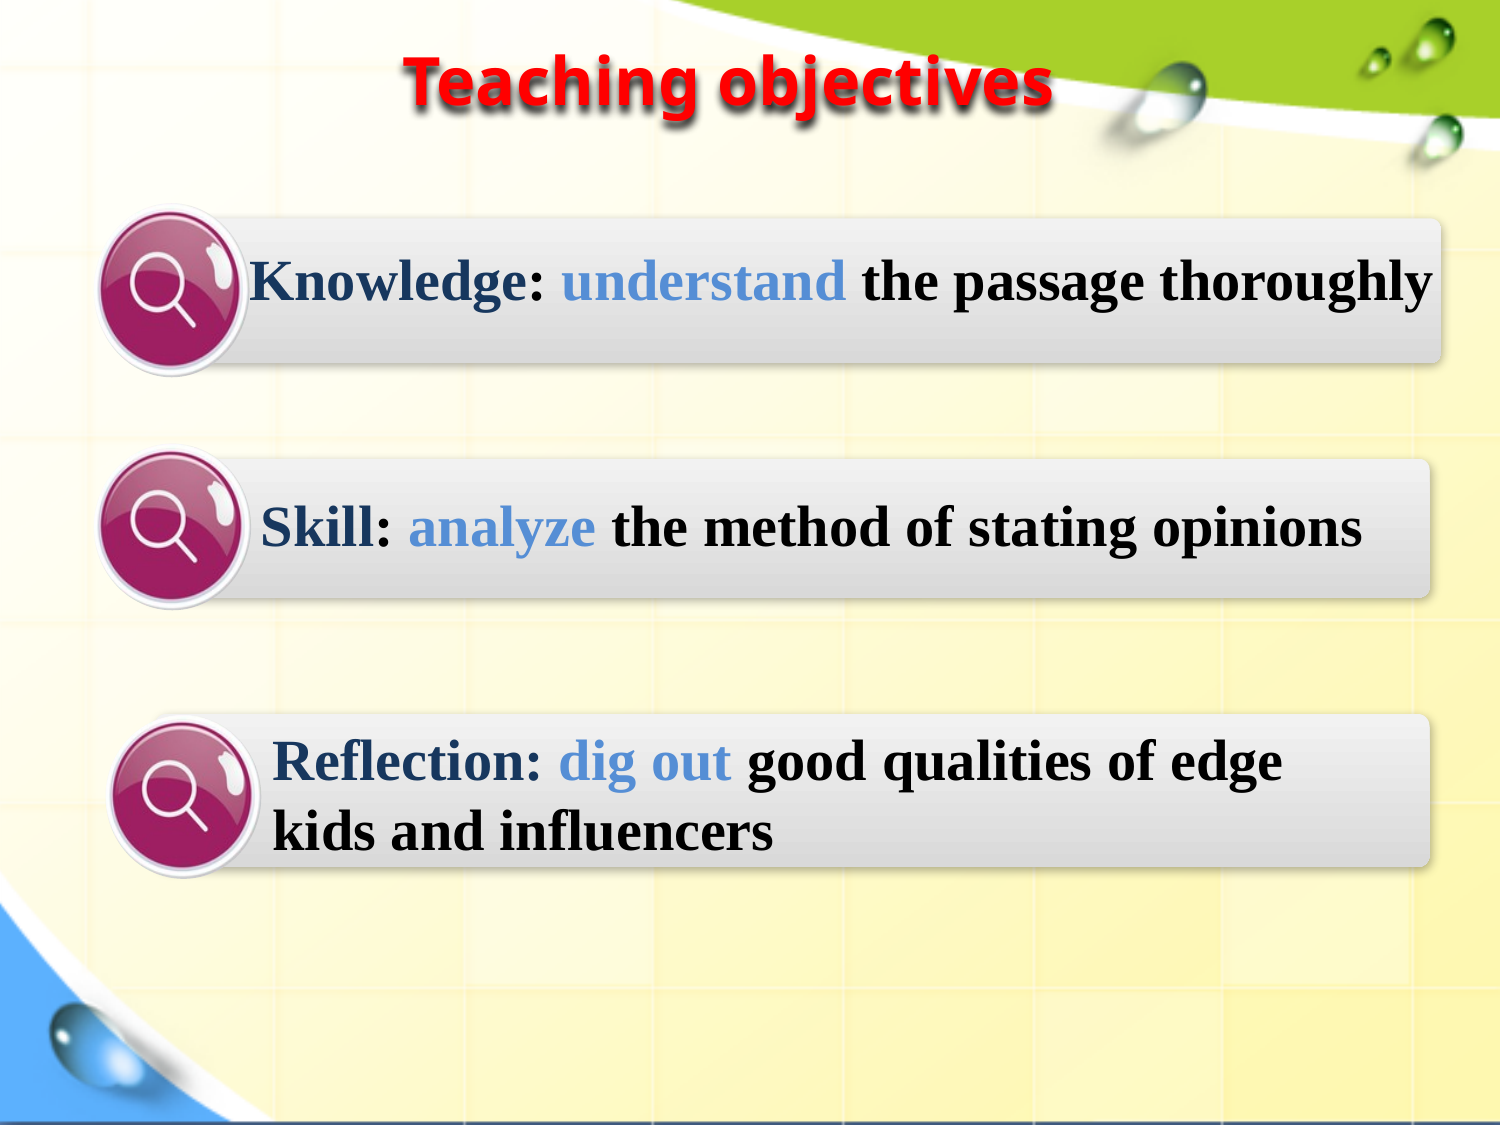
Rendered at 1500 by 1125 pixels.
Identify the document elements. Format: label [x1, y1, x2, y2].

text_box [93, 203, 1500, 880]
picture [0, 0, 1500, 1125]
